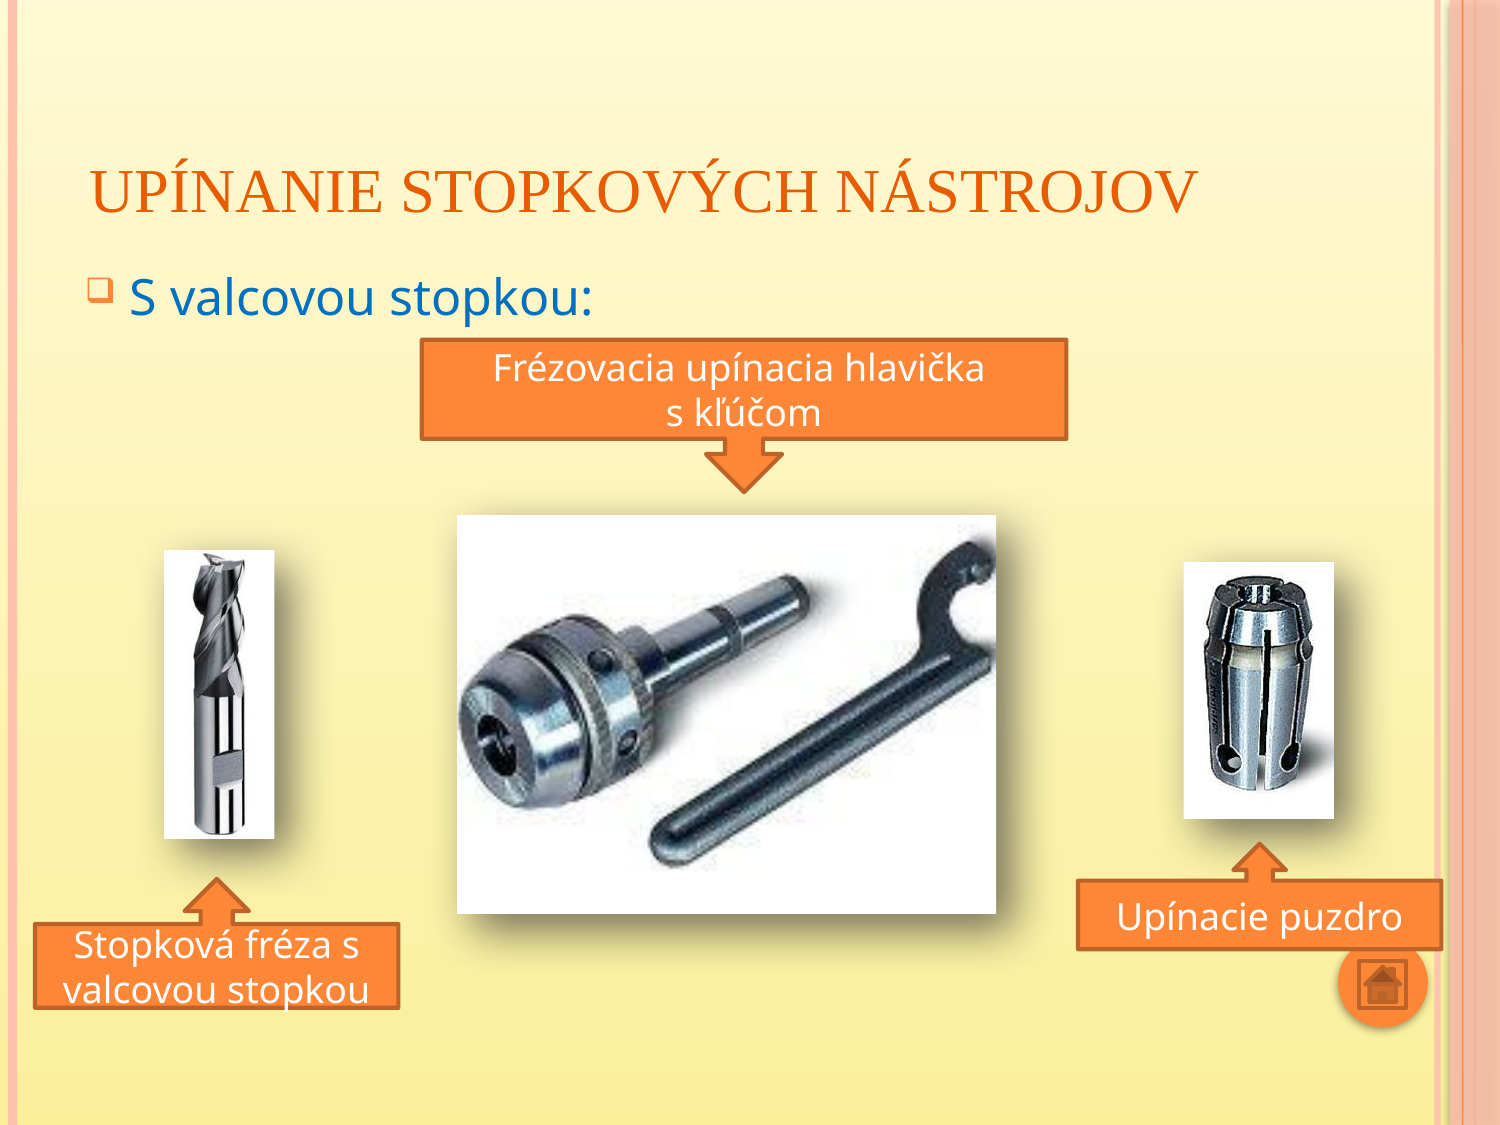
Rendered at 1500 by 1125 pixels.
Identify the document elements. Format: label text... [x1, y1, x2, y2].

picture [1182, 561, 1335, 820]
text_box Upínacie puzdro [1075, 841, 1444, 952]
title Upínanie stopkových nástrojov [75, 45, 1300, 233]
text_box Frézovacia upínacia hlavička s kľúčom [419, 337, 1069, 495]
text_box Stopková fréza s valcovou stopkou [32, 876, 401, 1010]
picture [456, 515, 997, 915]
picture [163, 550, 275, 840]
list S valcovou stopkou: [70, 257, 1296, 1058]
text_box [1357, 959, 1408, 1010]
